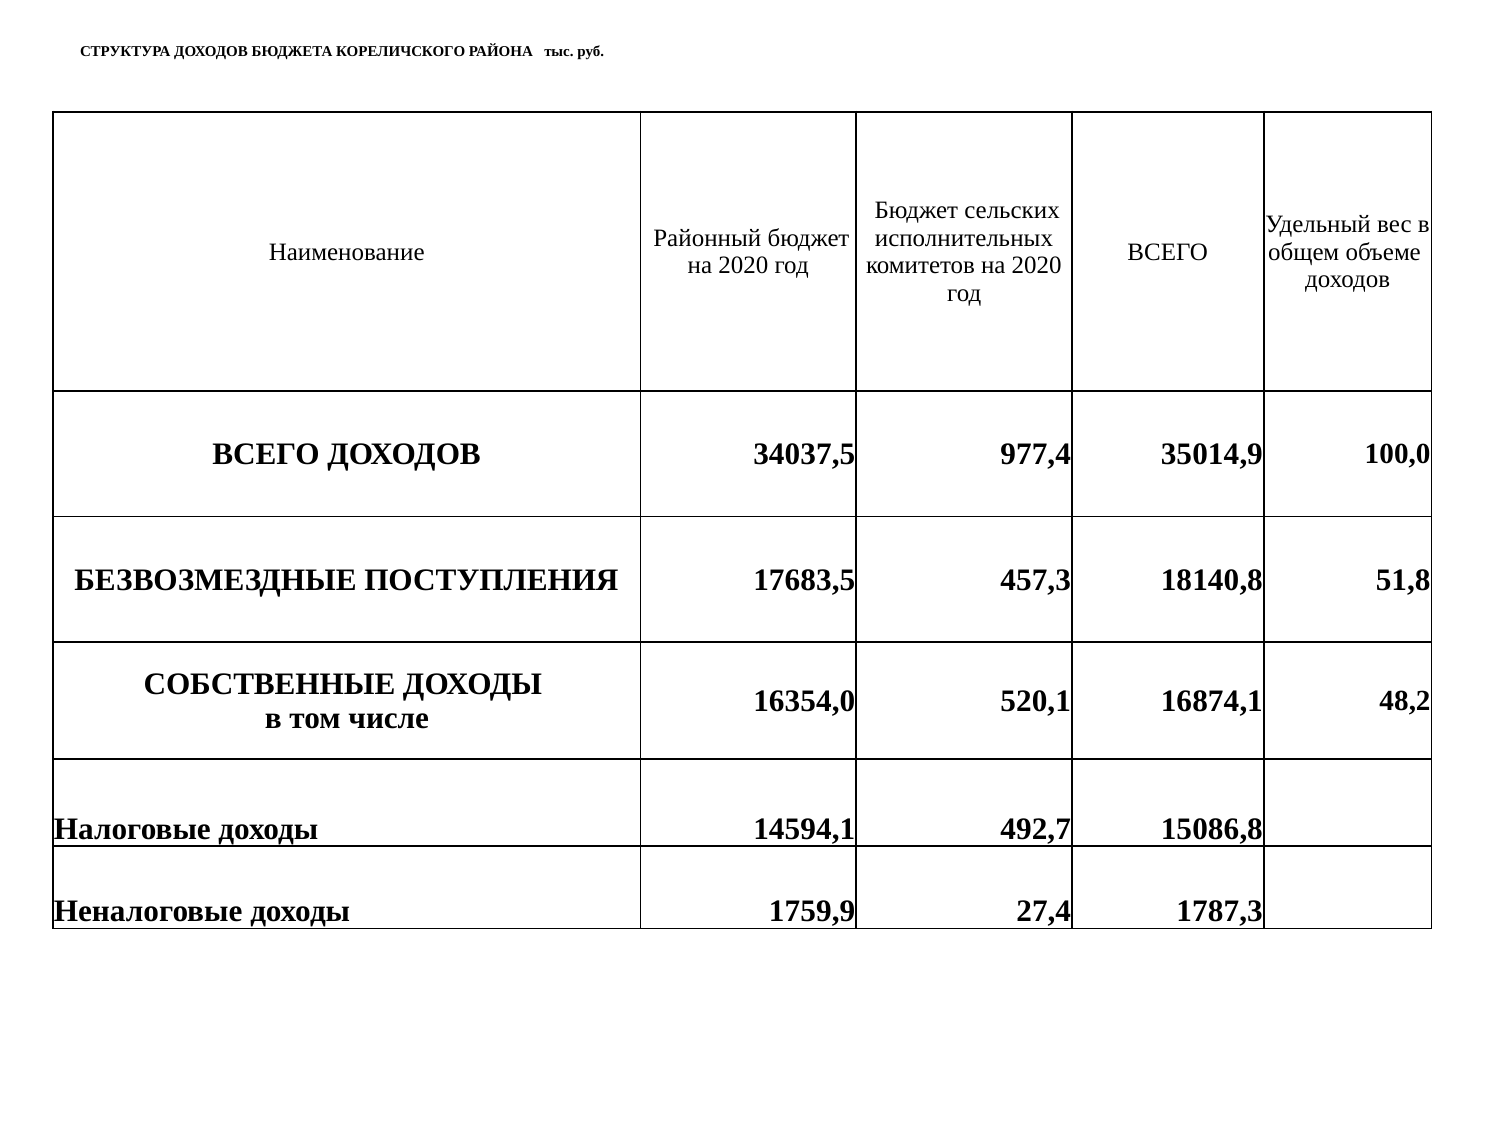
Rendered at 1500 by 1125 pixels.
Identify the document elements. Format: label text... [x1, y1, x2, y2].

table_cell Неналоговые доходы [54, 847, 640, 928]
table_cell 977,4 [857, 392, 1071, 516]
table_cell 1787,3 [1073, 847, 1263, 928]
table_cell СОБСТВЕННЫЕ ДОХОДЫ в том числе [54, 643, 640, 758]
table_cell 492,7 [857, 760, 1071, 845]
table_cell 17683,5 [641, 517, 855, 641]
title СТРУКТУРА ДОХОДОВ БЮДЖЕТА КОРЕЛИЧСКОГО РАЙОНА тыс. руб. [64, 33, 1483, 68]
table_cell 14594,1 [641, 760, 855, 845]
table_cell [1265, 847, 1431, 928]
table_cell 16354,0 [641, 643, 855, 758]
table_header Удельный вес в общем объеме доходов [1265, 113, 1431, 390]
table_cell 48,2 [1265, 643, 1431, 758]
table_cell 18140,8 [1073, 517, 1263, 641]
table_header Районный бюджет на 2020 год [641, 113, 855, 390]
table_cell БЕЗВОЗМЕЗДНЫЕ ПОСТУПЛЕНИЯ [54, 517, 640, 641]
table_cell 1759,9 [641, 847, 855, 928]
table_cell 27,4 [857, 847, 1071, 928]
table_cell Налоговые доходы [54, 760, 640, 845]
table_header ВСЕГО [1073, 113, 1263, 390]
table_cell 16874,1 [1073, 643, 1263, 758]
table_header Наименование [54, 113, 640, 390]
table_cell 520,1 [857, 643, 1071, 758]
table_cell 34037,5 [641, 392, 855, 516]
table_cell 15086,8 [1073, 760, 1263, 845]
table_cell ВСЕГО ДОХОДОВ [54, 392, 640, 516]
table_header Бюджет сельских исполнительных комитетов на 2020 год [857, 113, 1071, 390]
table_cell 100,0 [1265, 392, 1431, 516]
table_cell 51,8 [1265, 517, 1431, 641]
table_cell 35014,9 [1073, 392, 1263, 516]
table_cell 457,3 [857, 517, 1071, 641]
table_cell [1265, 760, 1431, 845]
